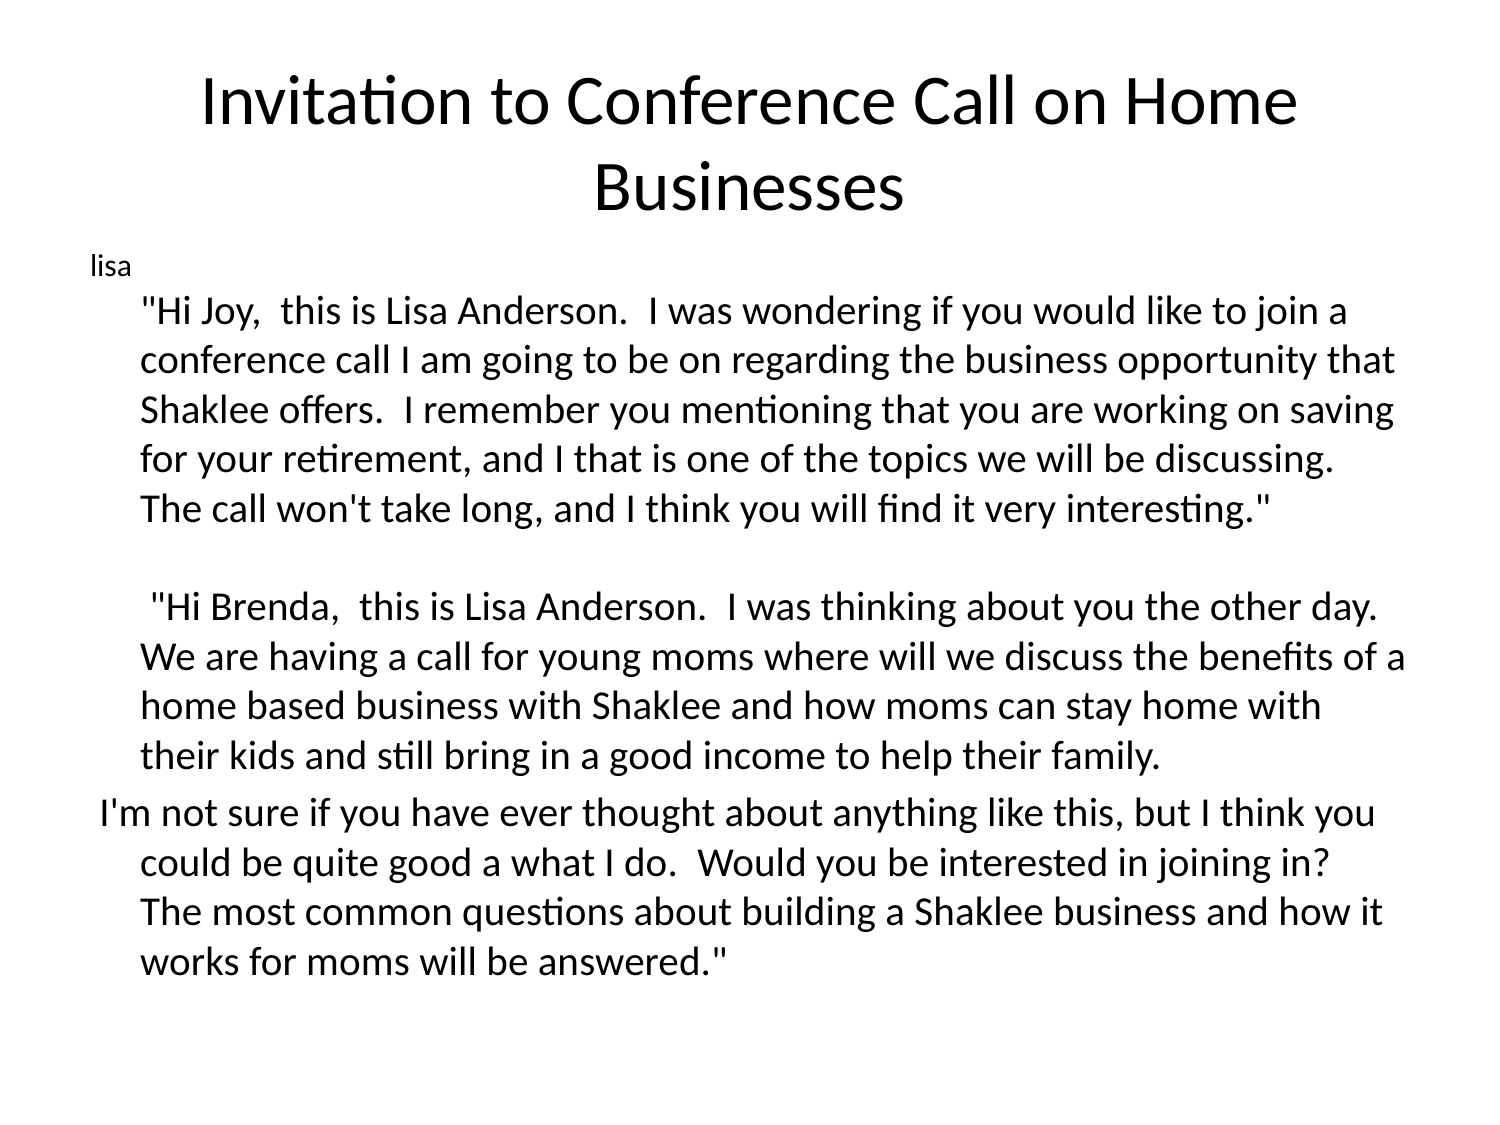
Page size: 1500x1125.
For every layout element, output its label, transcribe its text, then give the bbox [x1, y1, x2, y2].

title Invitation to Conference Call on Home Businesses [75, 45, 1425, 233]
list lisa "Hi Joy, this is Lisa Anderson. I was wondering if you would like to join a conference call I am going to be on regarding the business opportunity that Shaklee offers. I remember you mentioning that you are working on saving for your retirement, and I that is one of the topics we will be discussing. The call won't take long, and I think you will find it very interesting." "Hi Brenda, this is Lisa Anderson. I was thinking about you the other day. We are having a call for young moms where will we discuss the benefits of a home based business with Shaklee and how moms can stay home with their kids and still bring in a good income to help their family. I'm not sure if you have ever thought about anything like this, but I think you could be quite good a what I do. Would you be interested in joining in? The most common questions about building a Shaklee business and how it works for moms will be answered." [75, 237, 1425, 1075]
